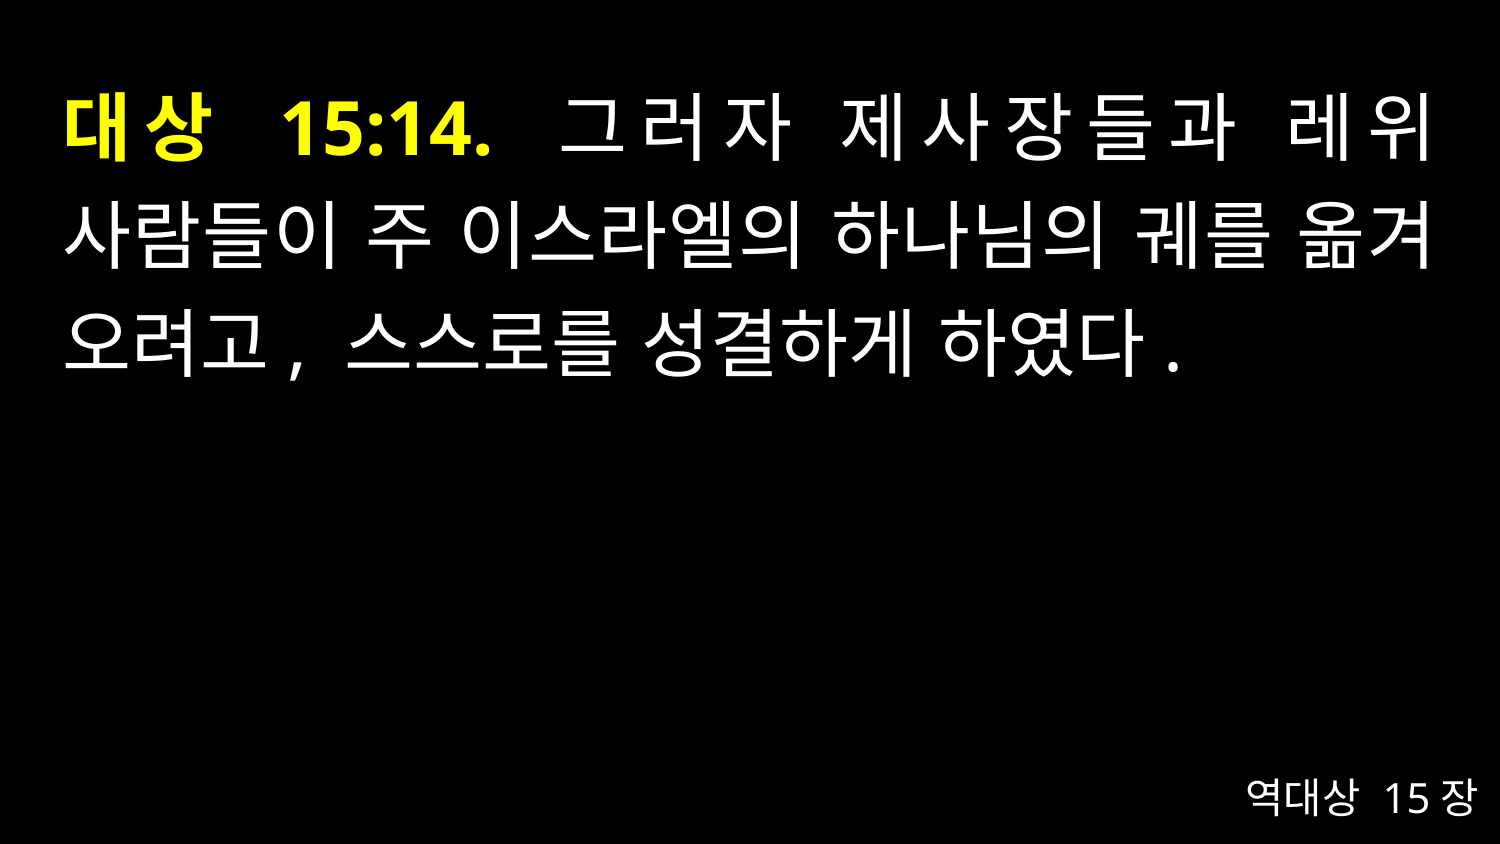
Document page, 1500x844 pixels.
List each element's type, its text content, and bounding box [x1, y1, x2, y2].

title 대상 15:14. 그러자 제사장들과 레위 사람들이 주 이스라엘의 하나님의 궤를 옮겨 오려고, 스스로를 성결하게 하였다. [0, 0, 1500, 844]
subtitle 역대상 15장 [916, 770, 1500, 844]
